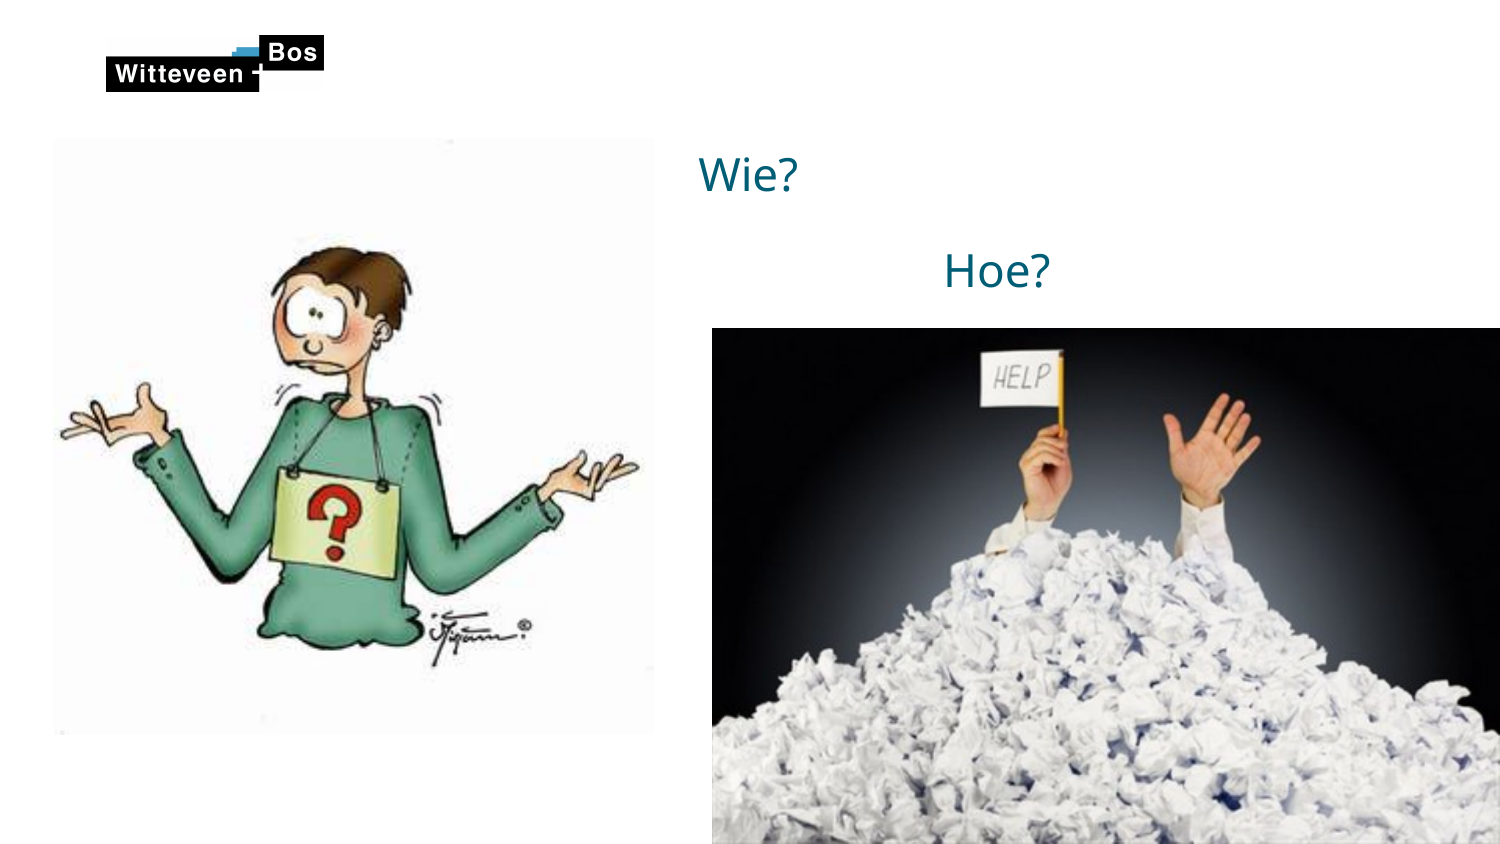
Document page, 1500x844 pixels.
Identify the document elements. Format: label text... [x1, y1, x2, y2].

picture [106, 35, 324, 92]
text_box Wie? [683, 138, 899, 209]
text_box Hoe? [928, 234, 1143, 304]
picture [52, 138, 654, 736]
picture [712, 327, 1500, 844]
